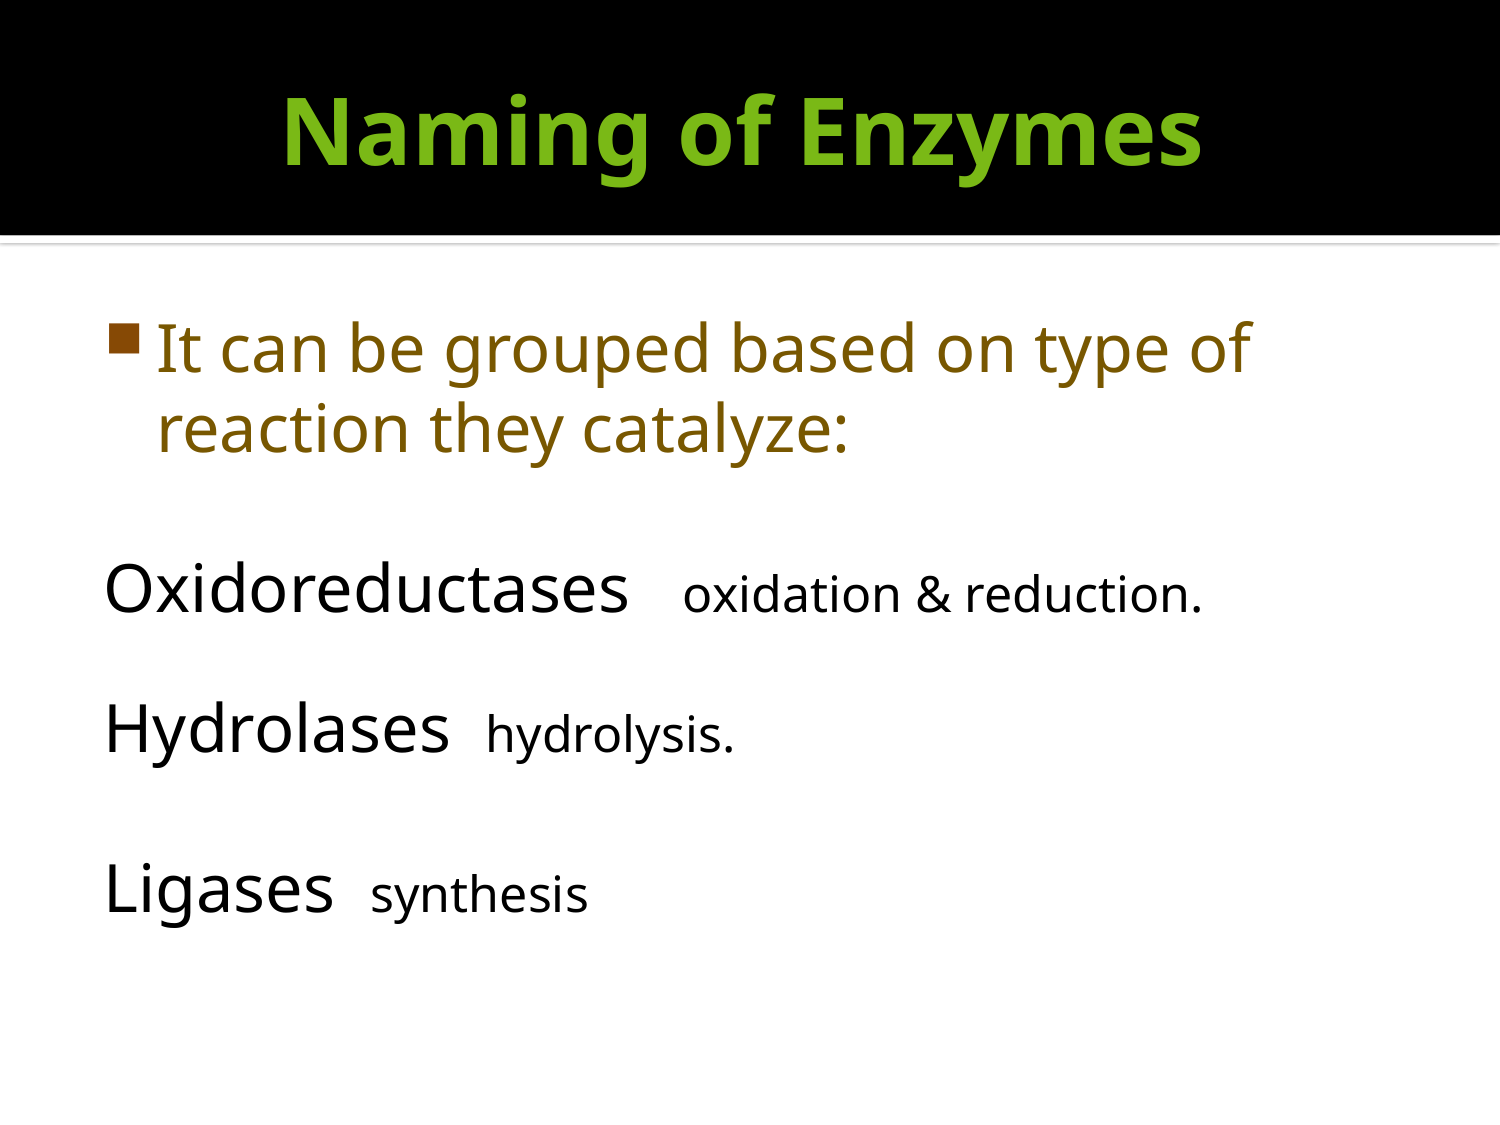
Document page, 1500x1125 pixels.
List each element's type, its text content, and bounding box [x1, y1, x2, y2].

list It can be grouped based on type of reaction they catalyze: Oxidoreductases oxidation & reduction. Hydrolases hydrolysis. Ligases synthesis [75, 291, 1425, 1050]
title Naming of Enzymes [75, 25, 1425, 231]
